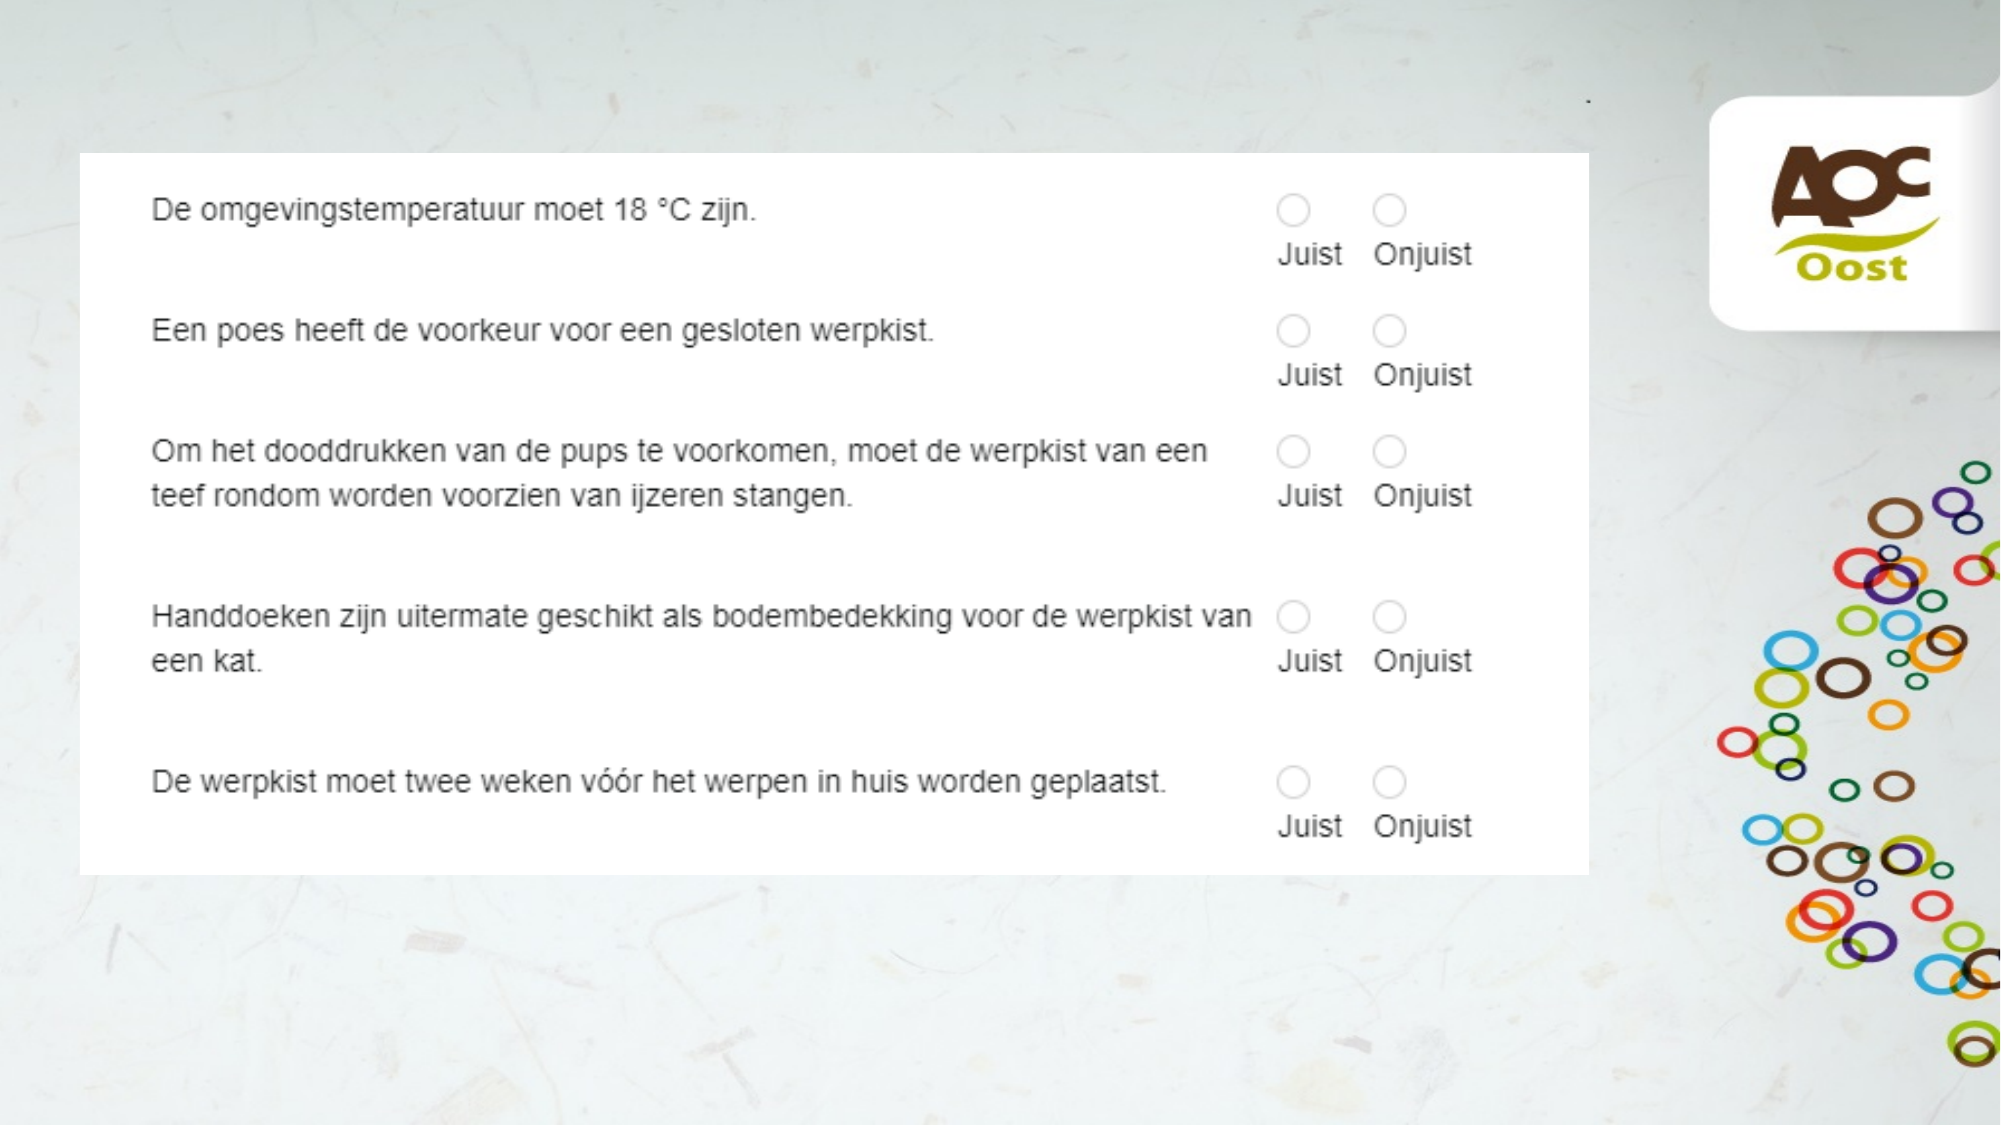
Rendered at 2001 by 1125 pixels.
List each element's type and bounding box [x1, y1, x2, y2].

picture [0, 0, 2001, 1125]
list [79, 153, 1590, 875]
